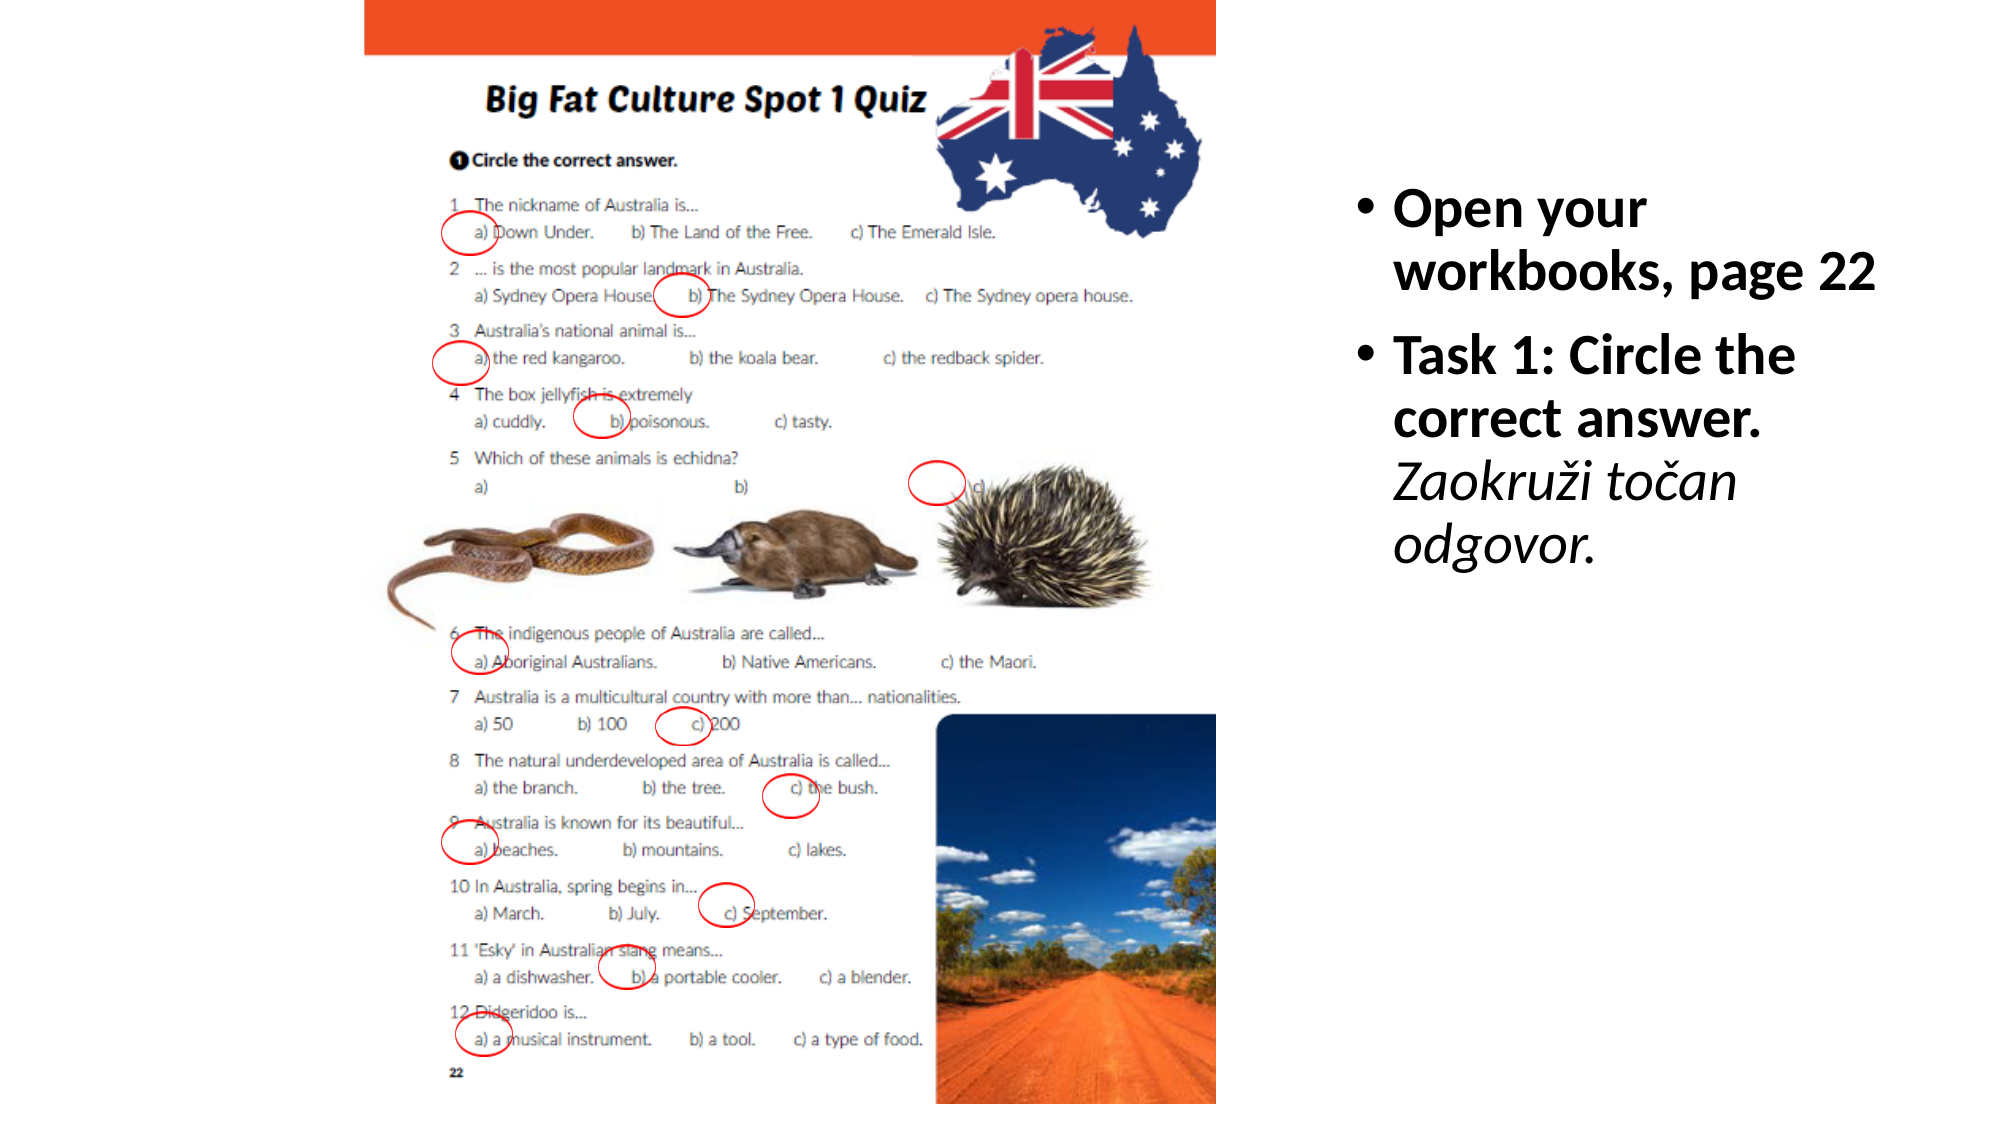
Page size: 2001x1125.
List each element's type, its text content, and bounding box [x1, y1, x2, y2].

picture [364, 0, 1216, 1104]
list Open your workbooks, page 22 Task 1: Circle the correct answer. Zaokruži točan odgovor. [1340, 169, 1929, 884]
